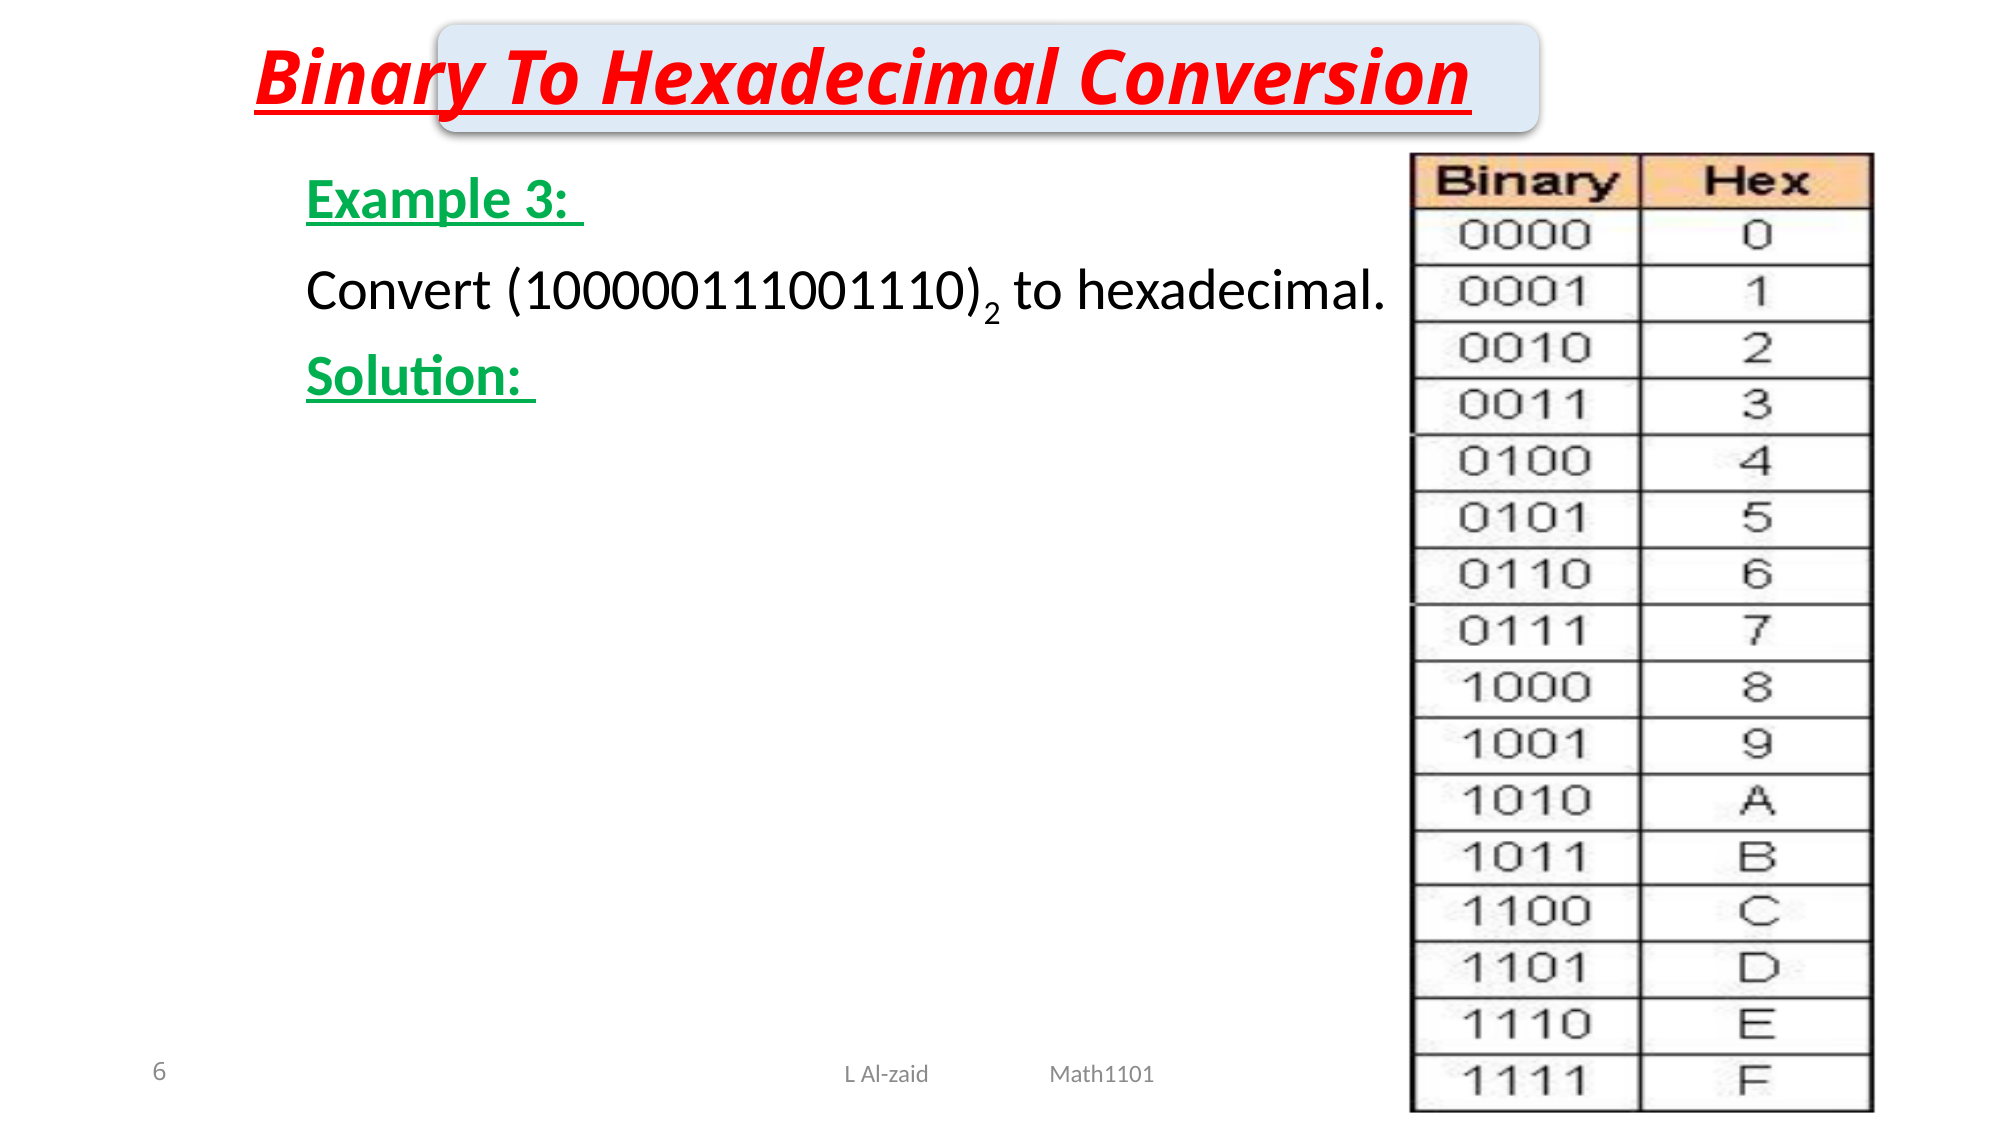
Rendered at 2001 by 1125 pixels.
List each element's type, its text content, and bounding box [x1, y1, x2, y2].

title Binary To Hexadecimal Conversion [137, 27, 1488, 132]
picture [1400, 148, 1891, 1125]
list Example 3: Convert (100000111001110)2 to hexadecimal. Solution: [291, 160, 1400, 1083]
slide_number 6 [137, 1042, 588, 1103]
text_box [446, 24, 1539, 132]
footer L Al-zaid Math1101 [662, 1042, 1338, 1103]
